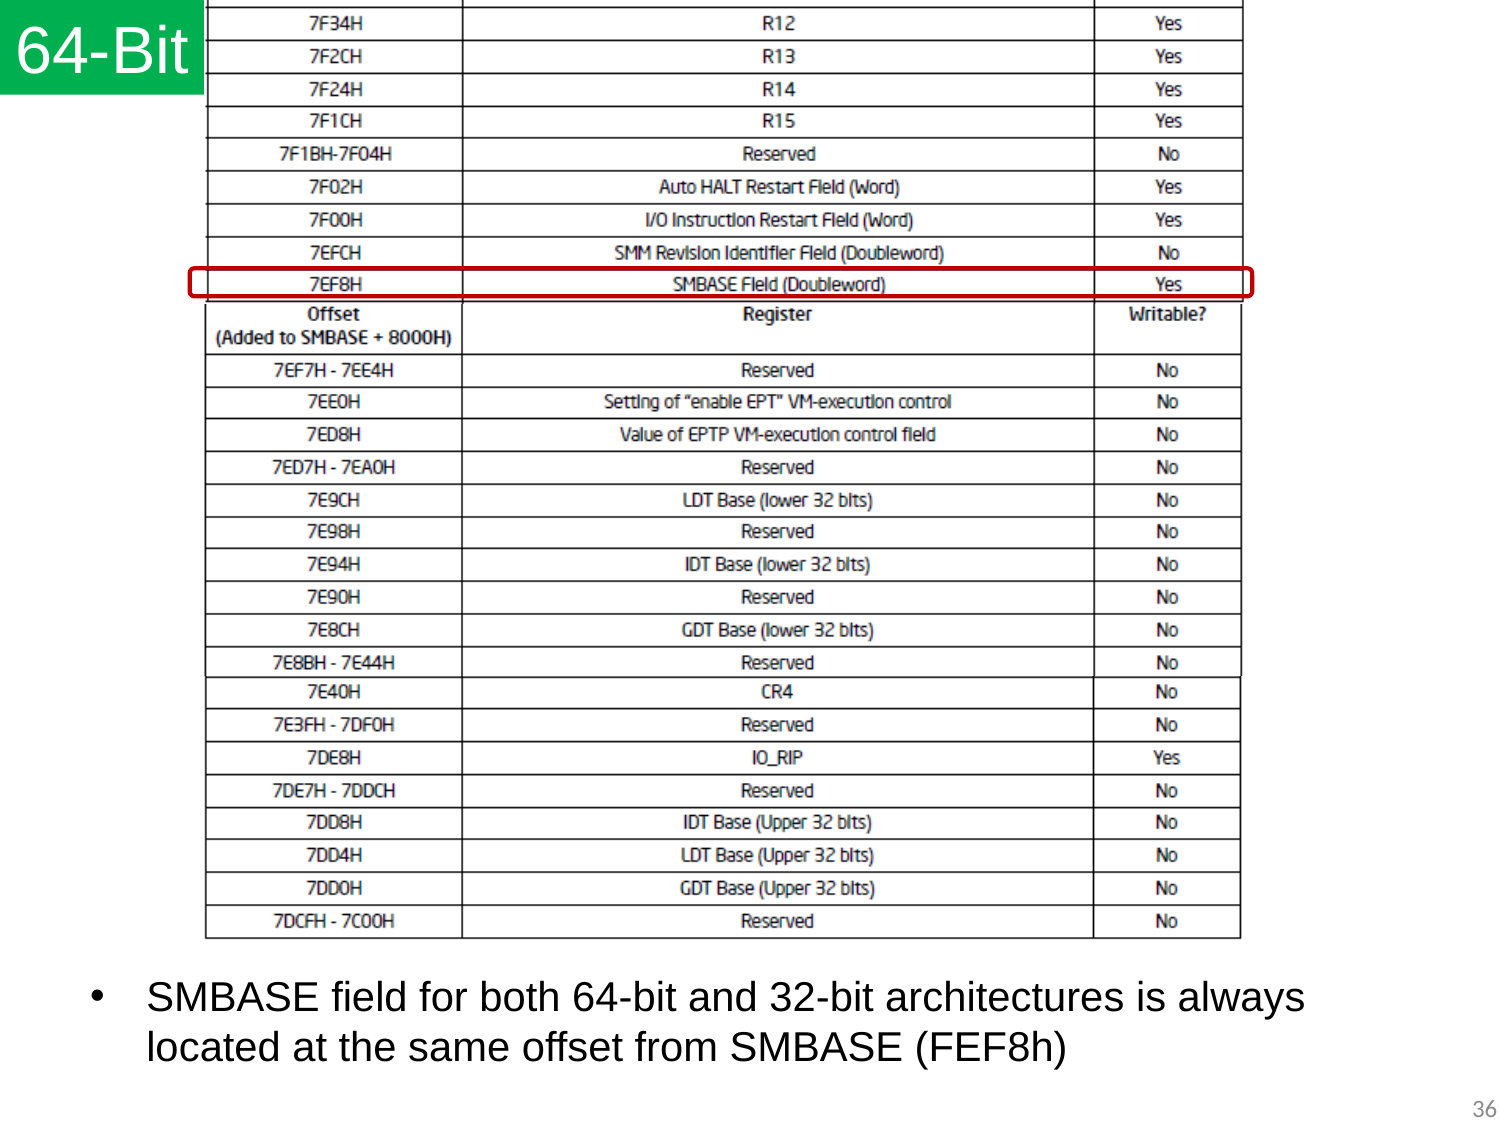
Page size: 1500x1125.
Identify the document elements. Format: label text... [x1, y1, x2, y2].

slide_number 36 [1162, 1077, 1500, 1125]
picture [167, 0, 1272, 947]
list SMBASE field for both 64-bit and 32-bit architectures is always located at the same offset from SMBASE (FEF8h) [75, 962, 1425, 1125]
text_box 64-Bit [0, 0, 165, 95]
